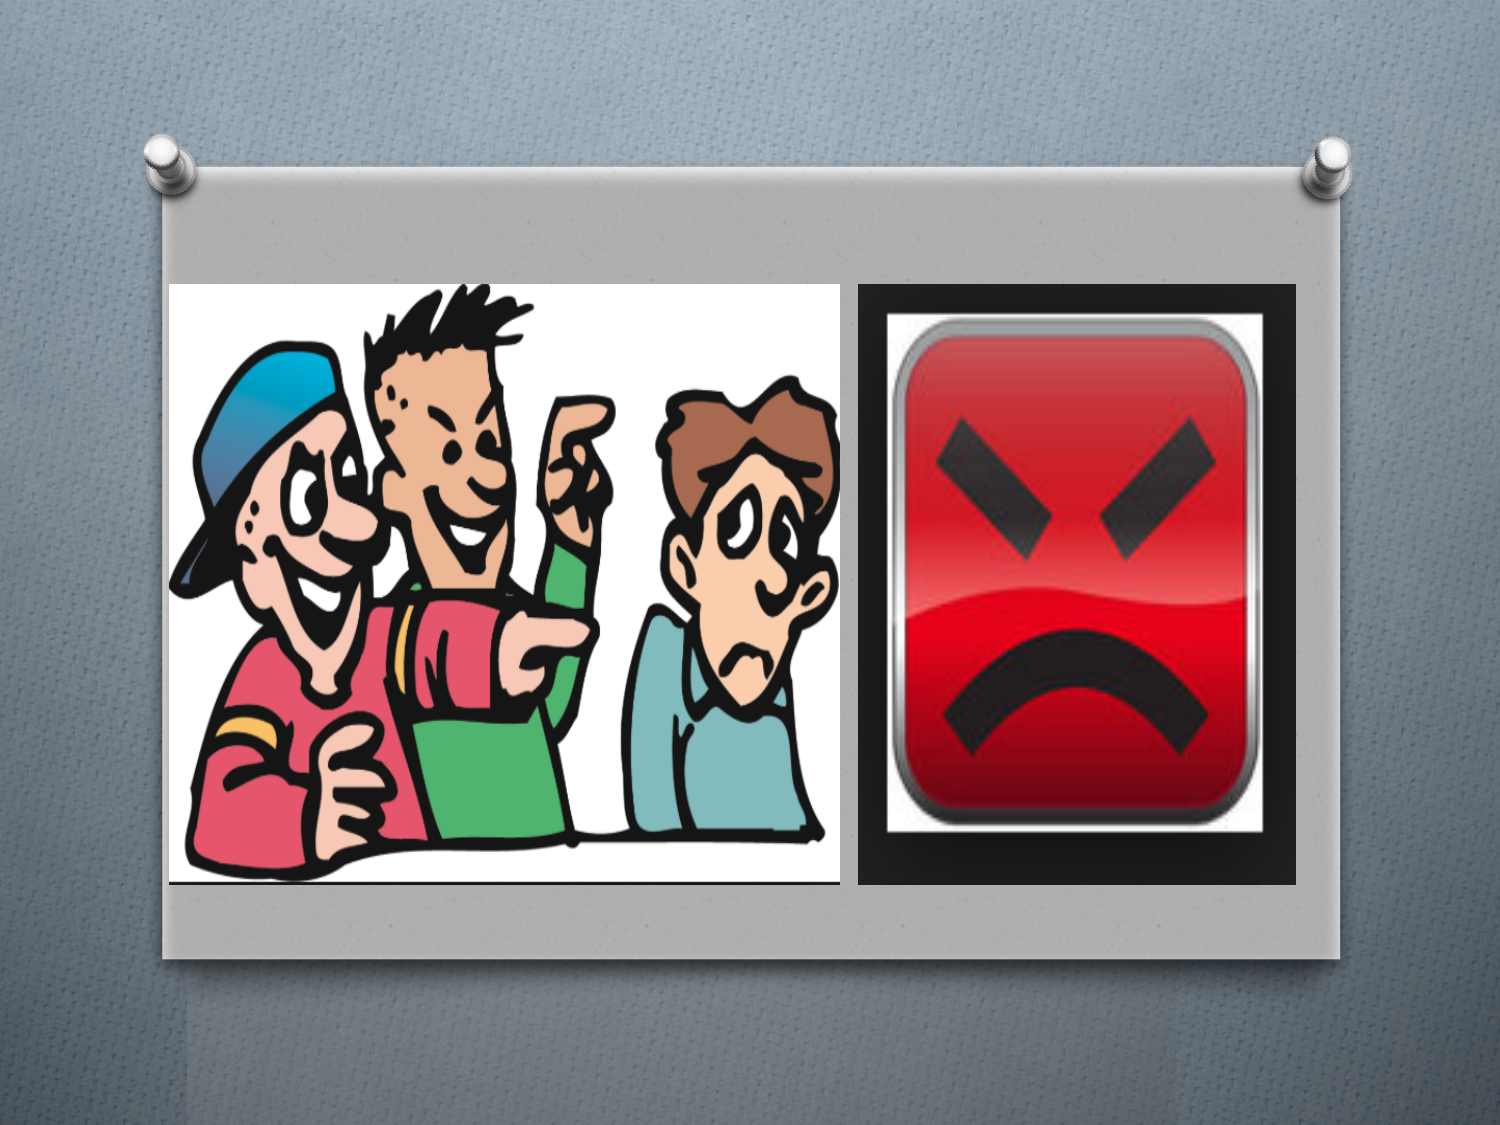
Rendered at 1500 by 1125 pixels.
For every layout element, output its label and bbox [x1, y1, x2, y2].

picture [858, 283, 1296, 886]
picture [169, 283, 840, 886]
picture [112, 100, 235, 224]
picture [1274, 109, 1396, 230]
